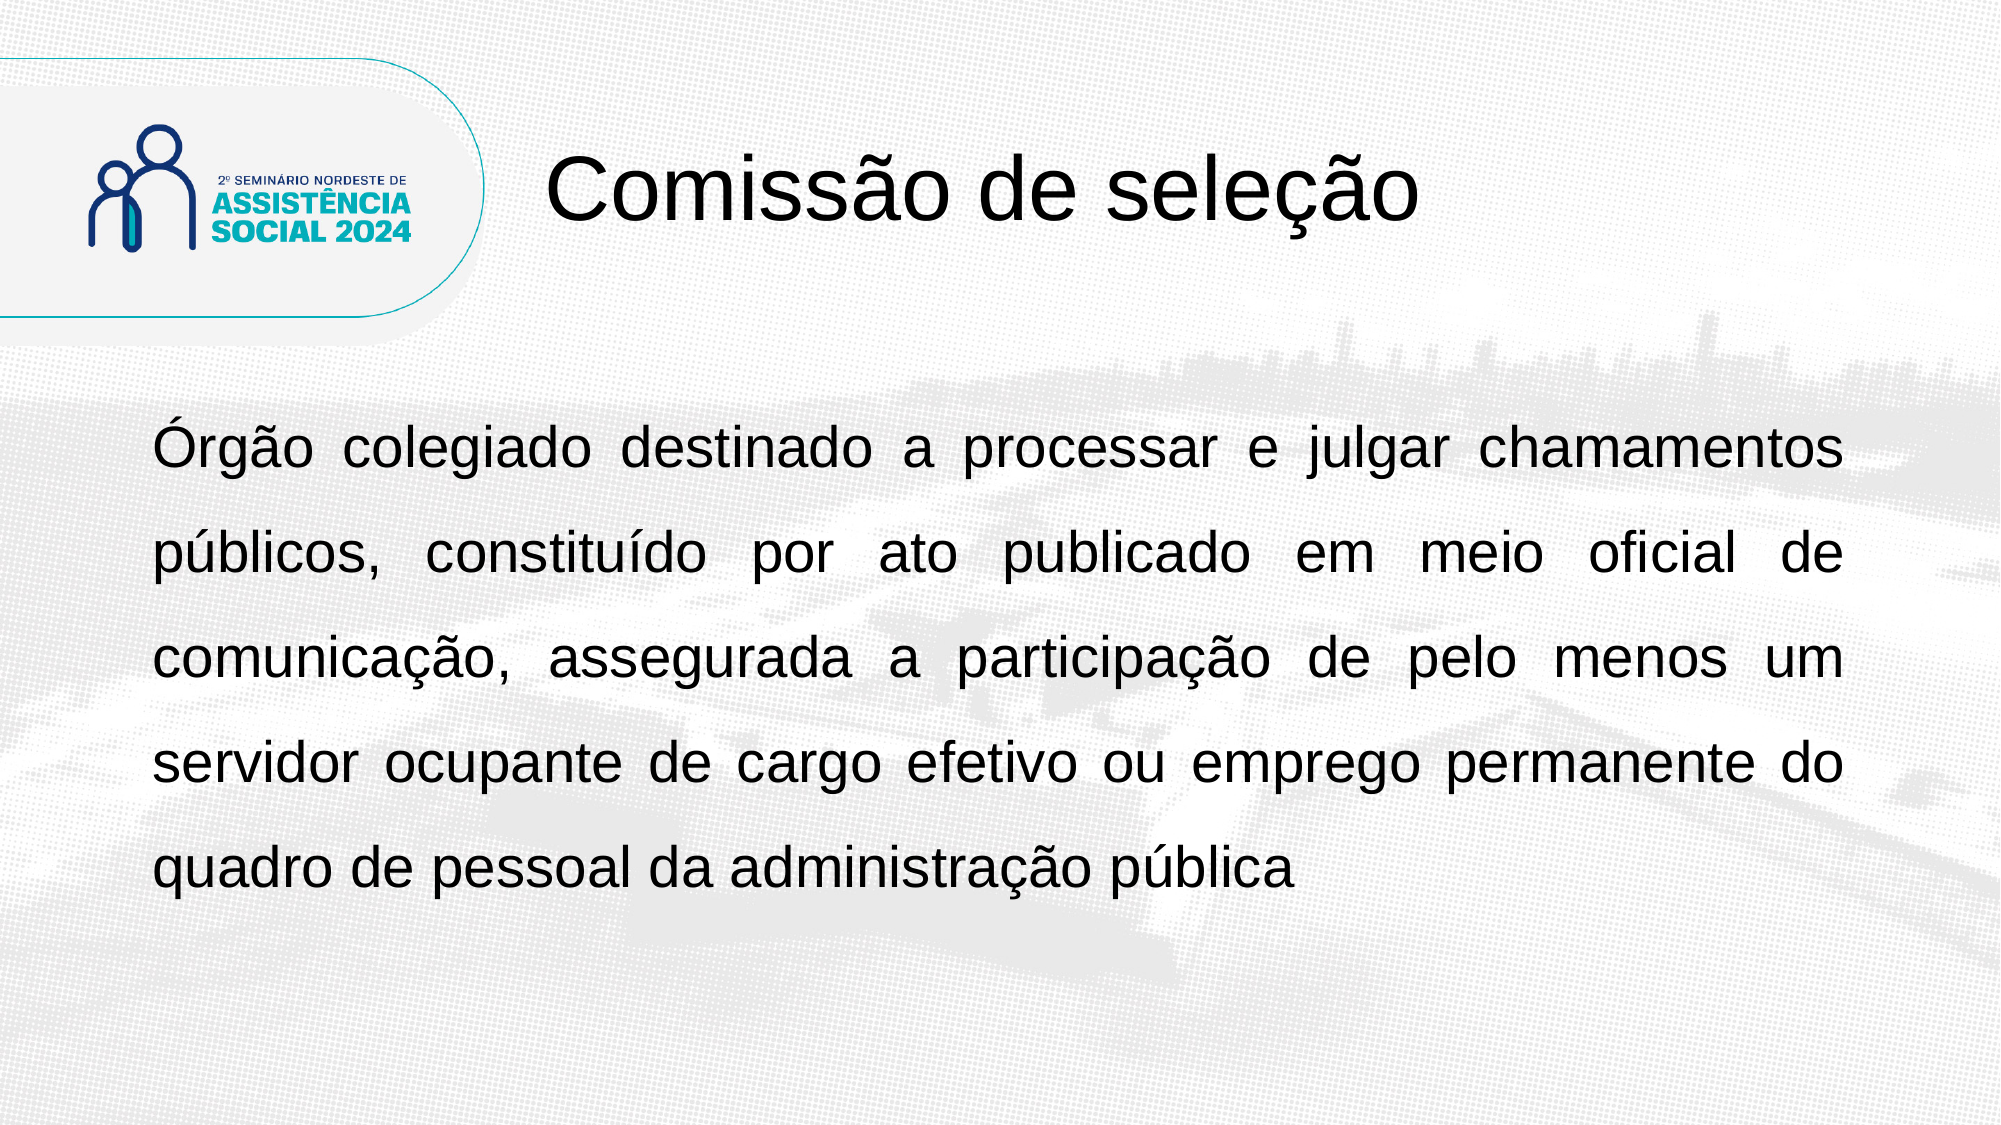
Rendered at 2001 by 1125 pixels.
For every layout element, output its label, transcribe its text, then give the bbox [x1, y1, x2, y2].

picture [0, 0, 2001, 1125]
list Órgão colegiado destinado a processar e julgar chamamentos públicos, constituído por ato publicado em meio oficial de comunicação, assegurada a participação de pelo menos um servidor ocupante de cargo efetivo ou emprego permanente do quadro de pessoal da administração pública [137, 367, 1863, 1081]
title Comissão de seleção [529, 82, 1863, 300]
